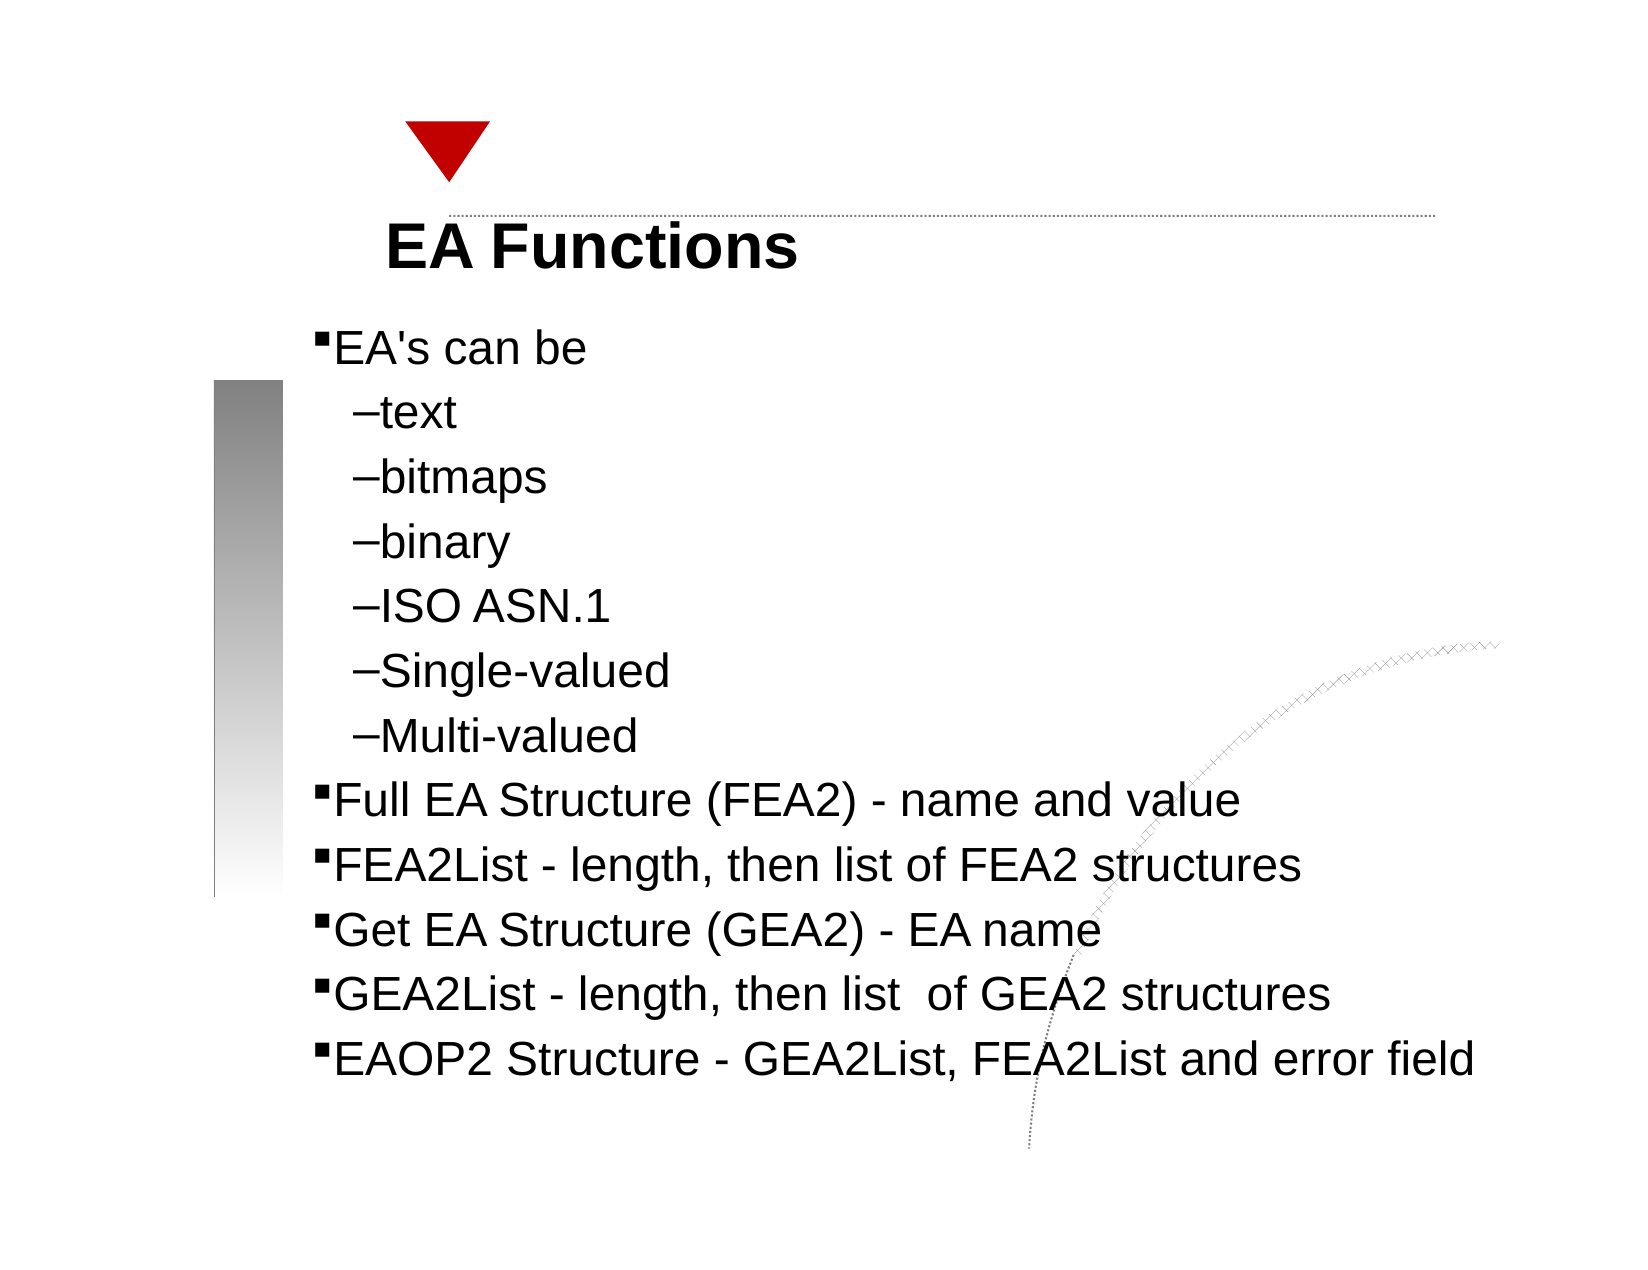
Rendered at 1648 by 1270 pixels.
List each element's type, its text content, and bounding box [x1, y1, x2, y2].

text_box EA's can be text bitmaps binary ISO ASN.1 Single-valued Multi-valued Full EA Structure (FEA2) - name and value FEA2List - length, then list of FEA2 structures Get EA Structure (GEA2) - EA name GEA2List - length, then list of GEA2 structures EAOP2 Structure - GEA2List, FEA2List and error field [311, 316, 1531, 1086]
text_box EA Functions [385, 203, 1538, 282]
